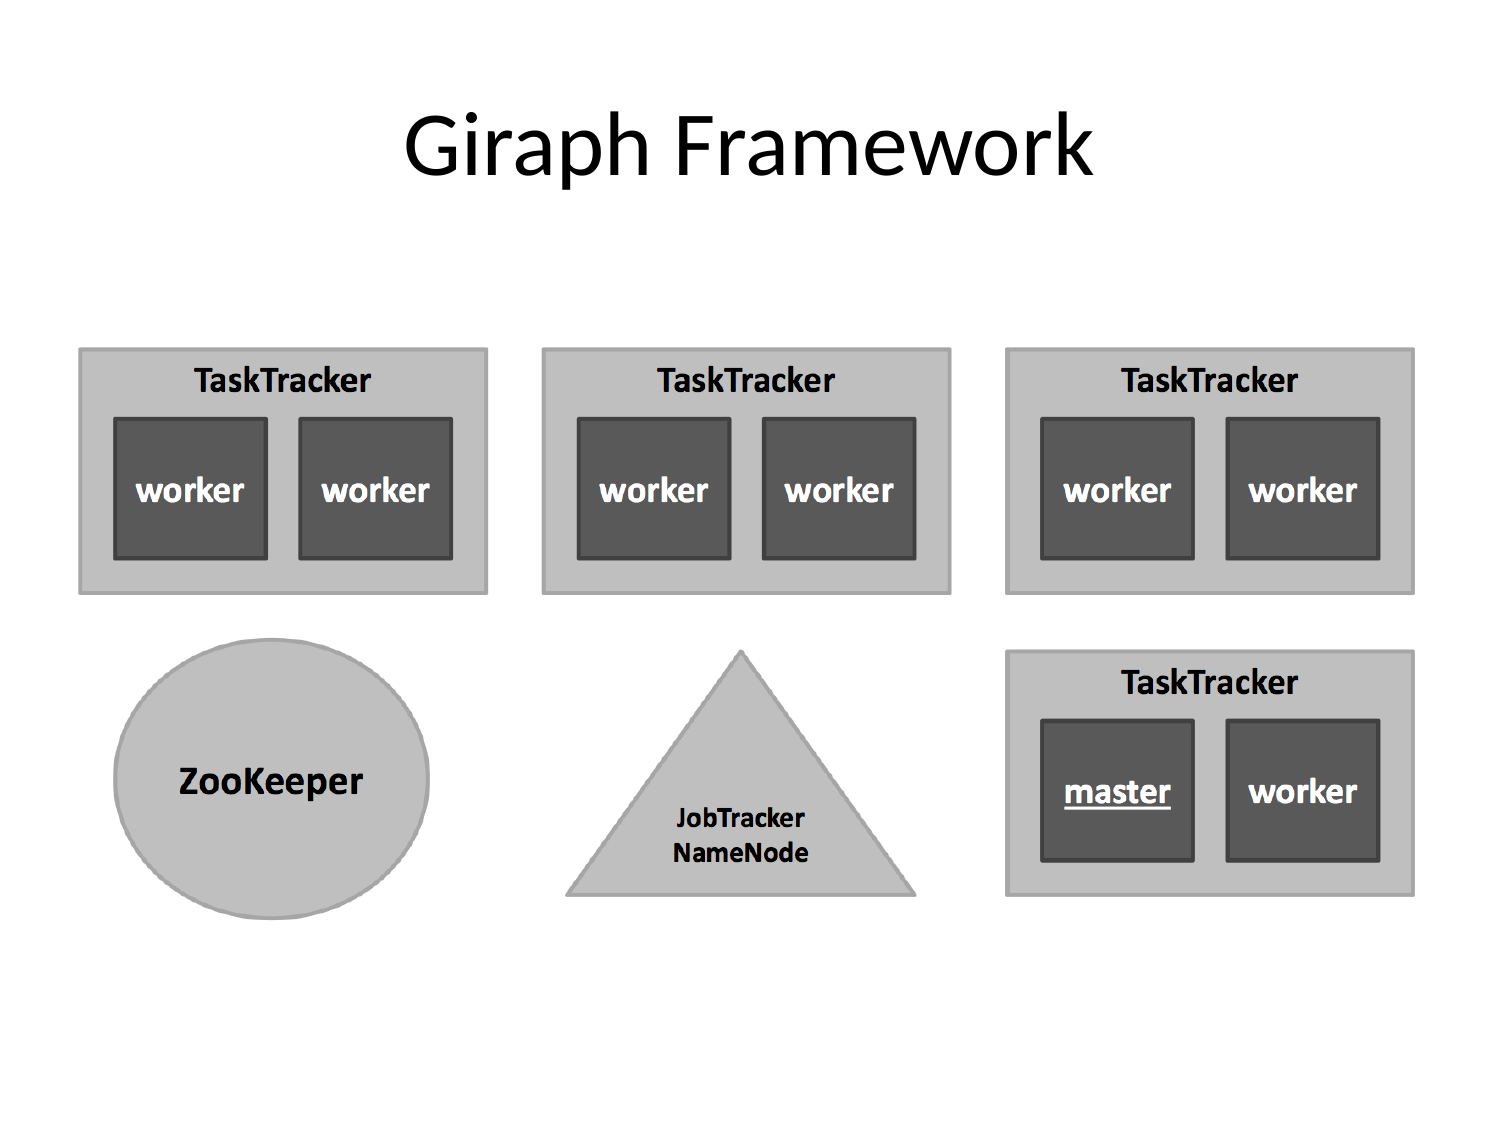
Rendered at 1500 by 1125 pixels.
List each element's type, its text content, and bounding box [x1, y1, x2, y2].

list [74, 262, 1426, 1006]
title Giraph Framework [75, 45, 1425, 233]
